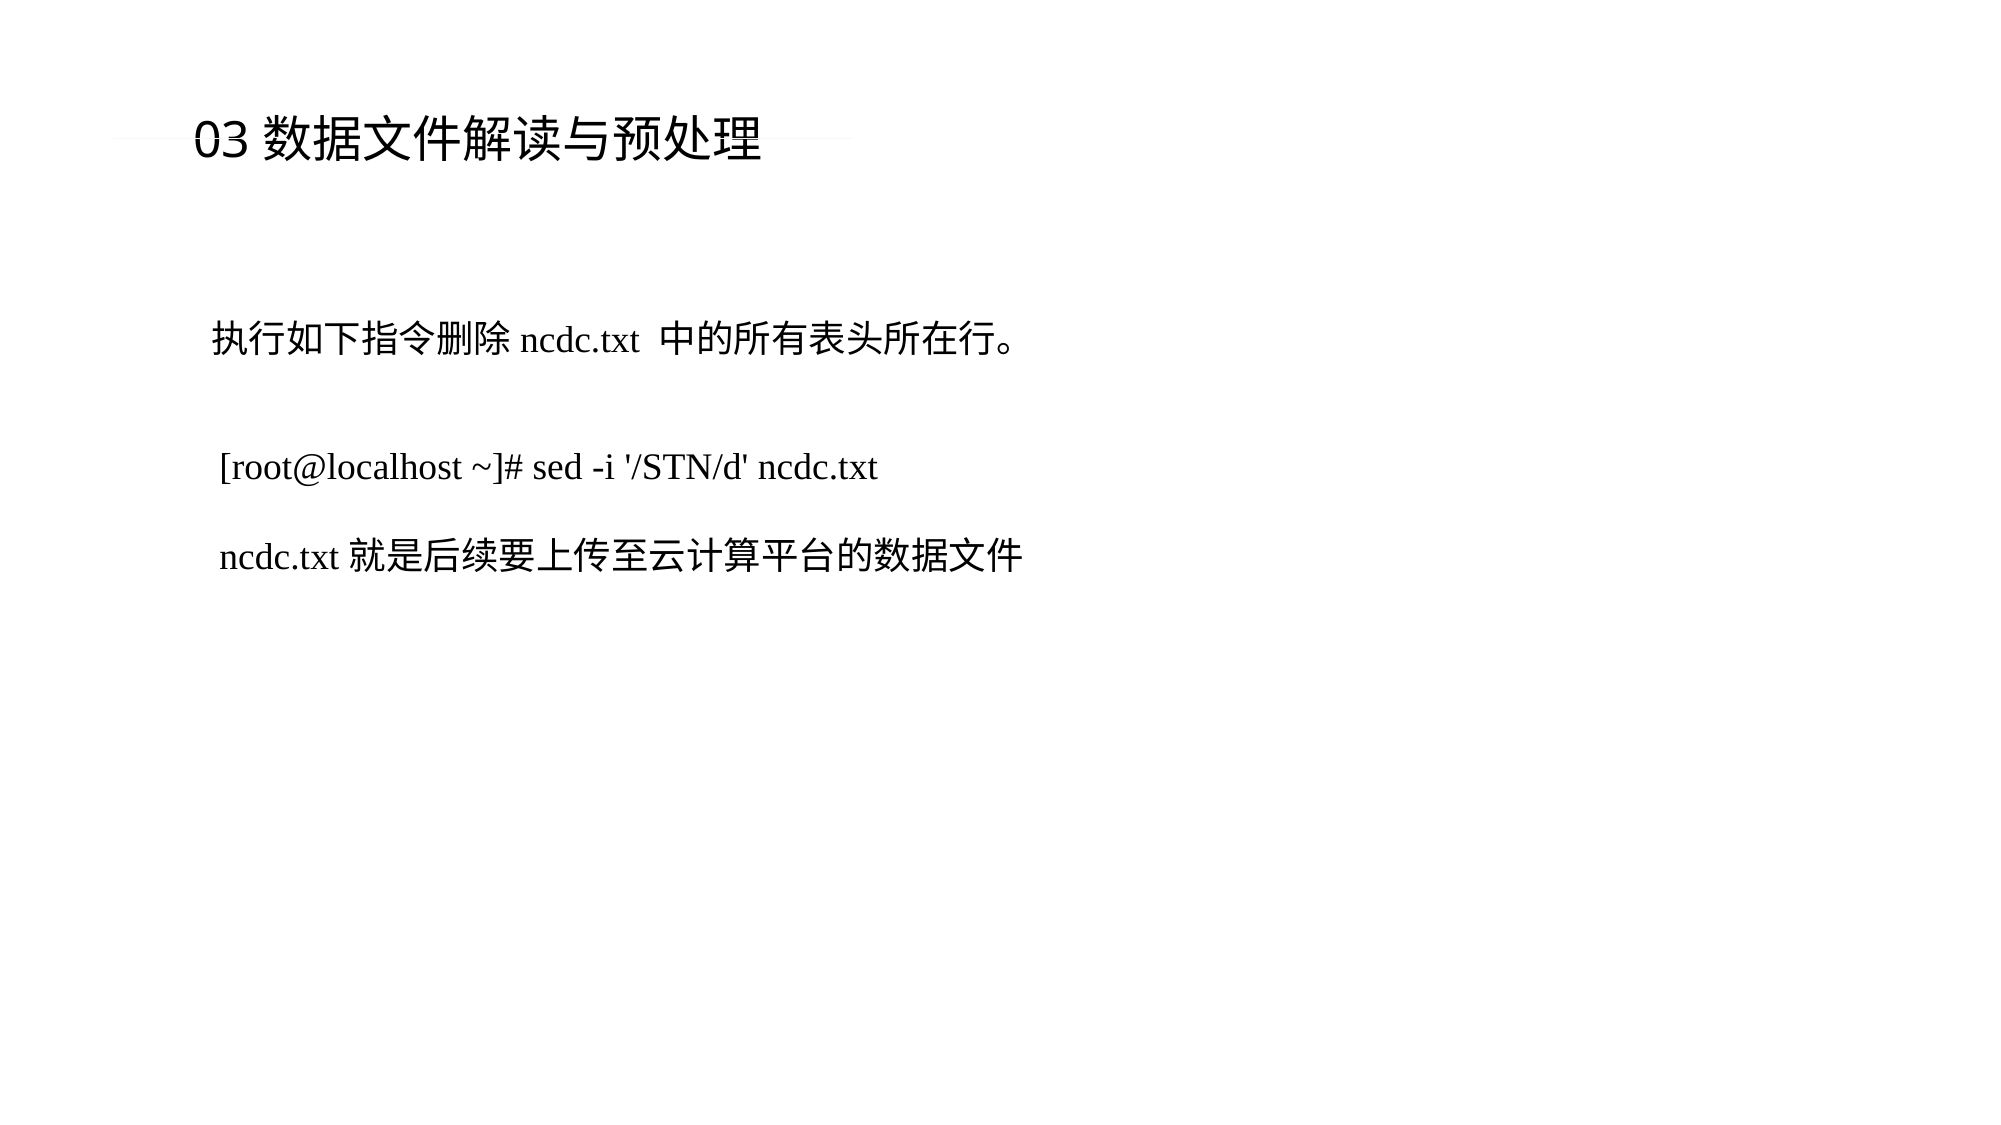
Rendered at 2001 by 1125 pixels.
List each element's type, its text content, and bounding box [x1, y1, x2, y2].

text_box 执行如下指令删除ncdc.txt 中的所有表头所在行。 [152, 307, 1761, 368]
text_box [root@localhost ~]# sed -i '/STN/d' ncdc.txt ncdc.txt就是后续要上传至云计算平台的数据文件 [167, 434, 2000, 585]
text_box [112, 100, 854, 176]
